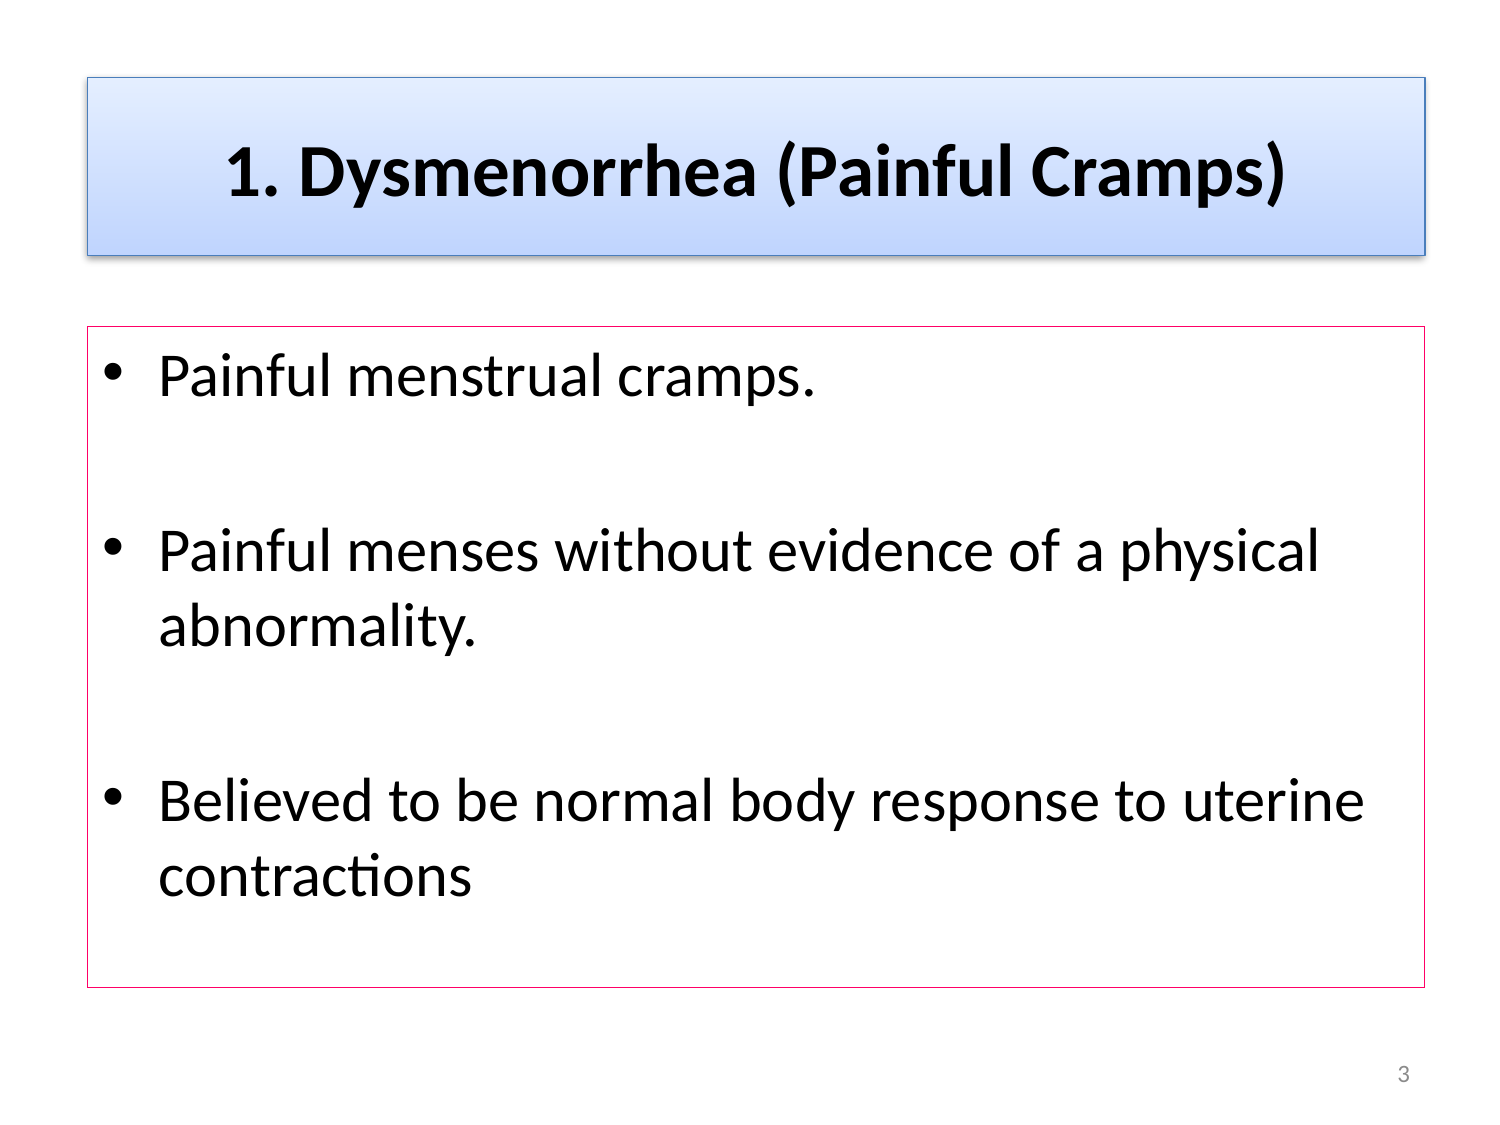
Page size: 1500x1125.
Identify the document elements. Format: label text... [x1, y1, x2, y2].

list Painful menstrual cramps. Painful menses without evidence of a physical abnormality. Believed to be normal body response to uterine contractions [87, 326, 1425, 988]
title 1. Dysmenorrhea (Painful Cramps) [87, 77, 1426, 256]
slide_number 3 [1074, 1042, 1425, 1103]
